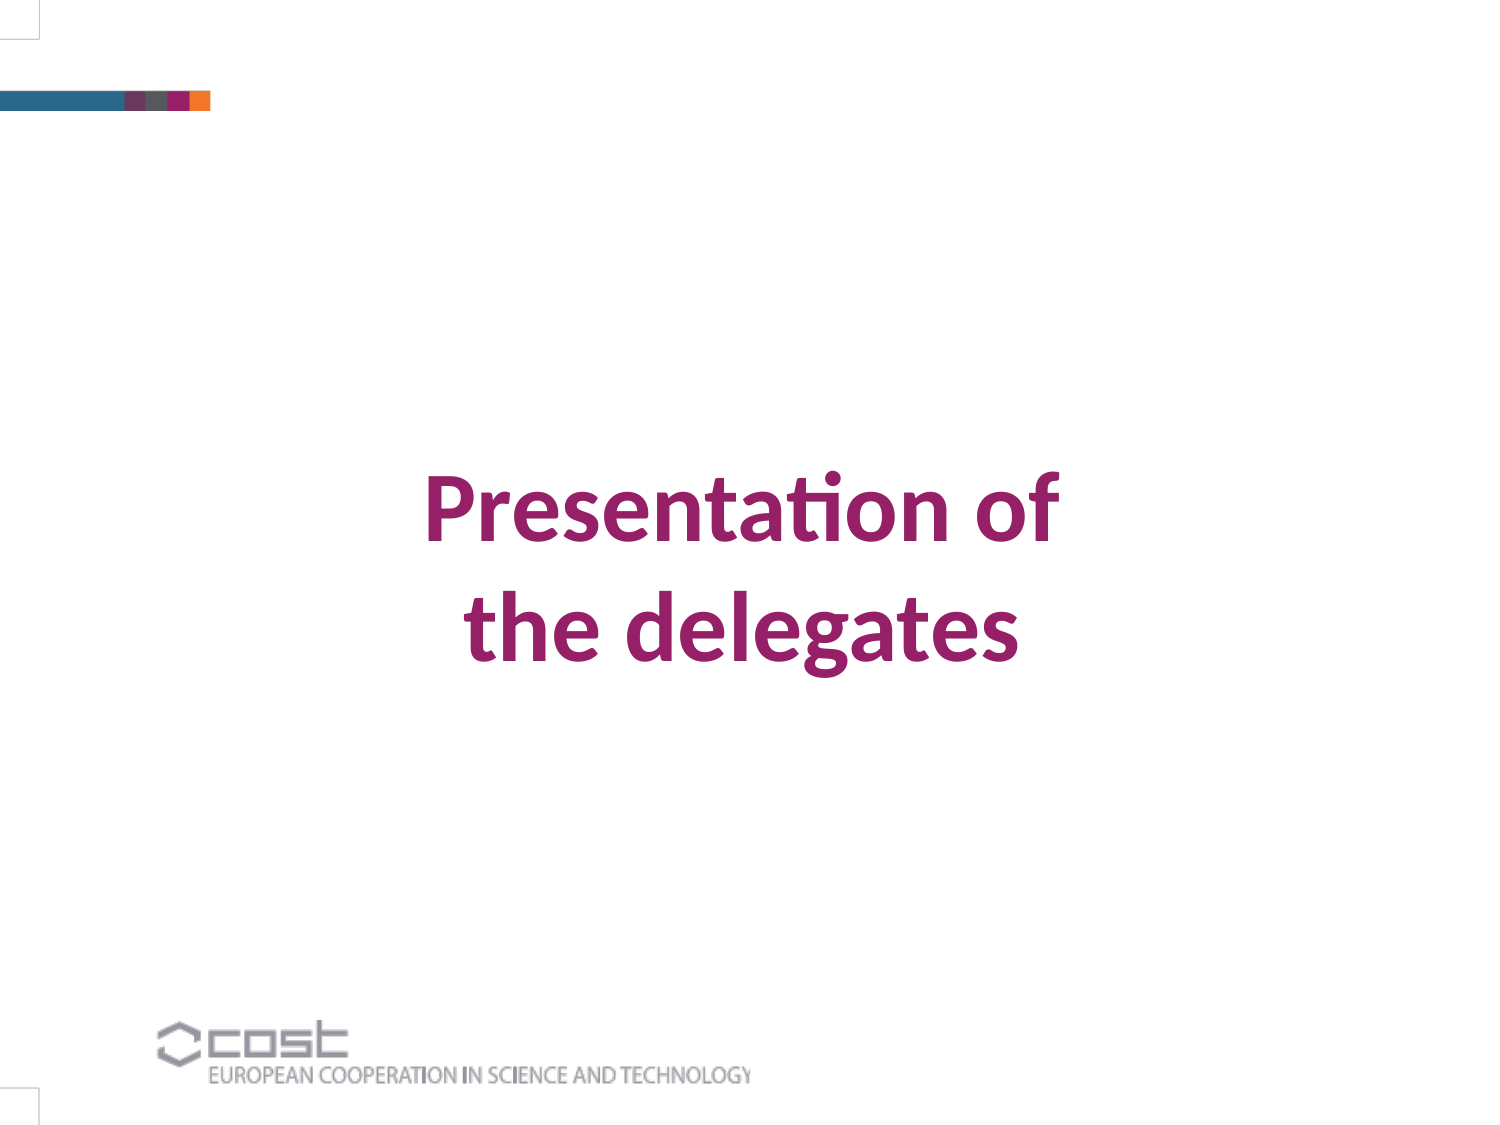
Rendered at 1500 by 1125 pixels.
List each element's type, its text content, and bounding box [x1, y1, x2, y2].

list Presentation of the delegates [373, 434, 1112, 675]
